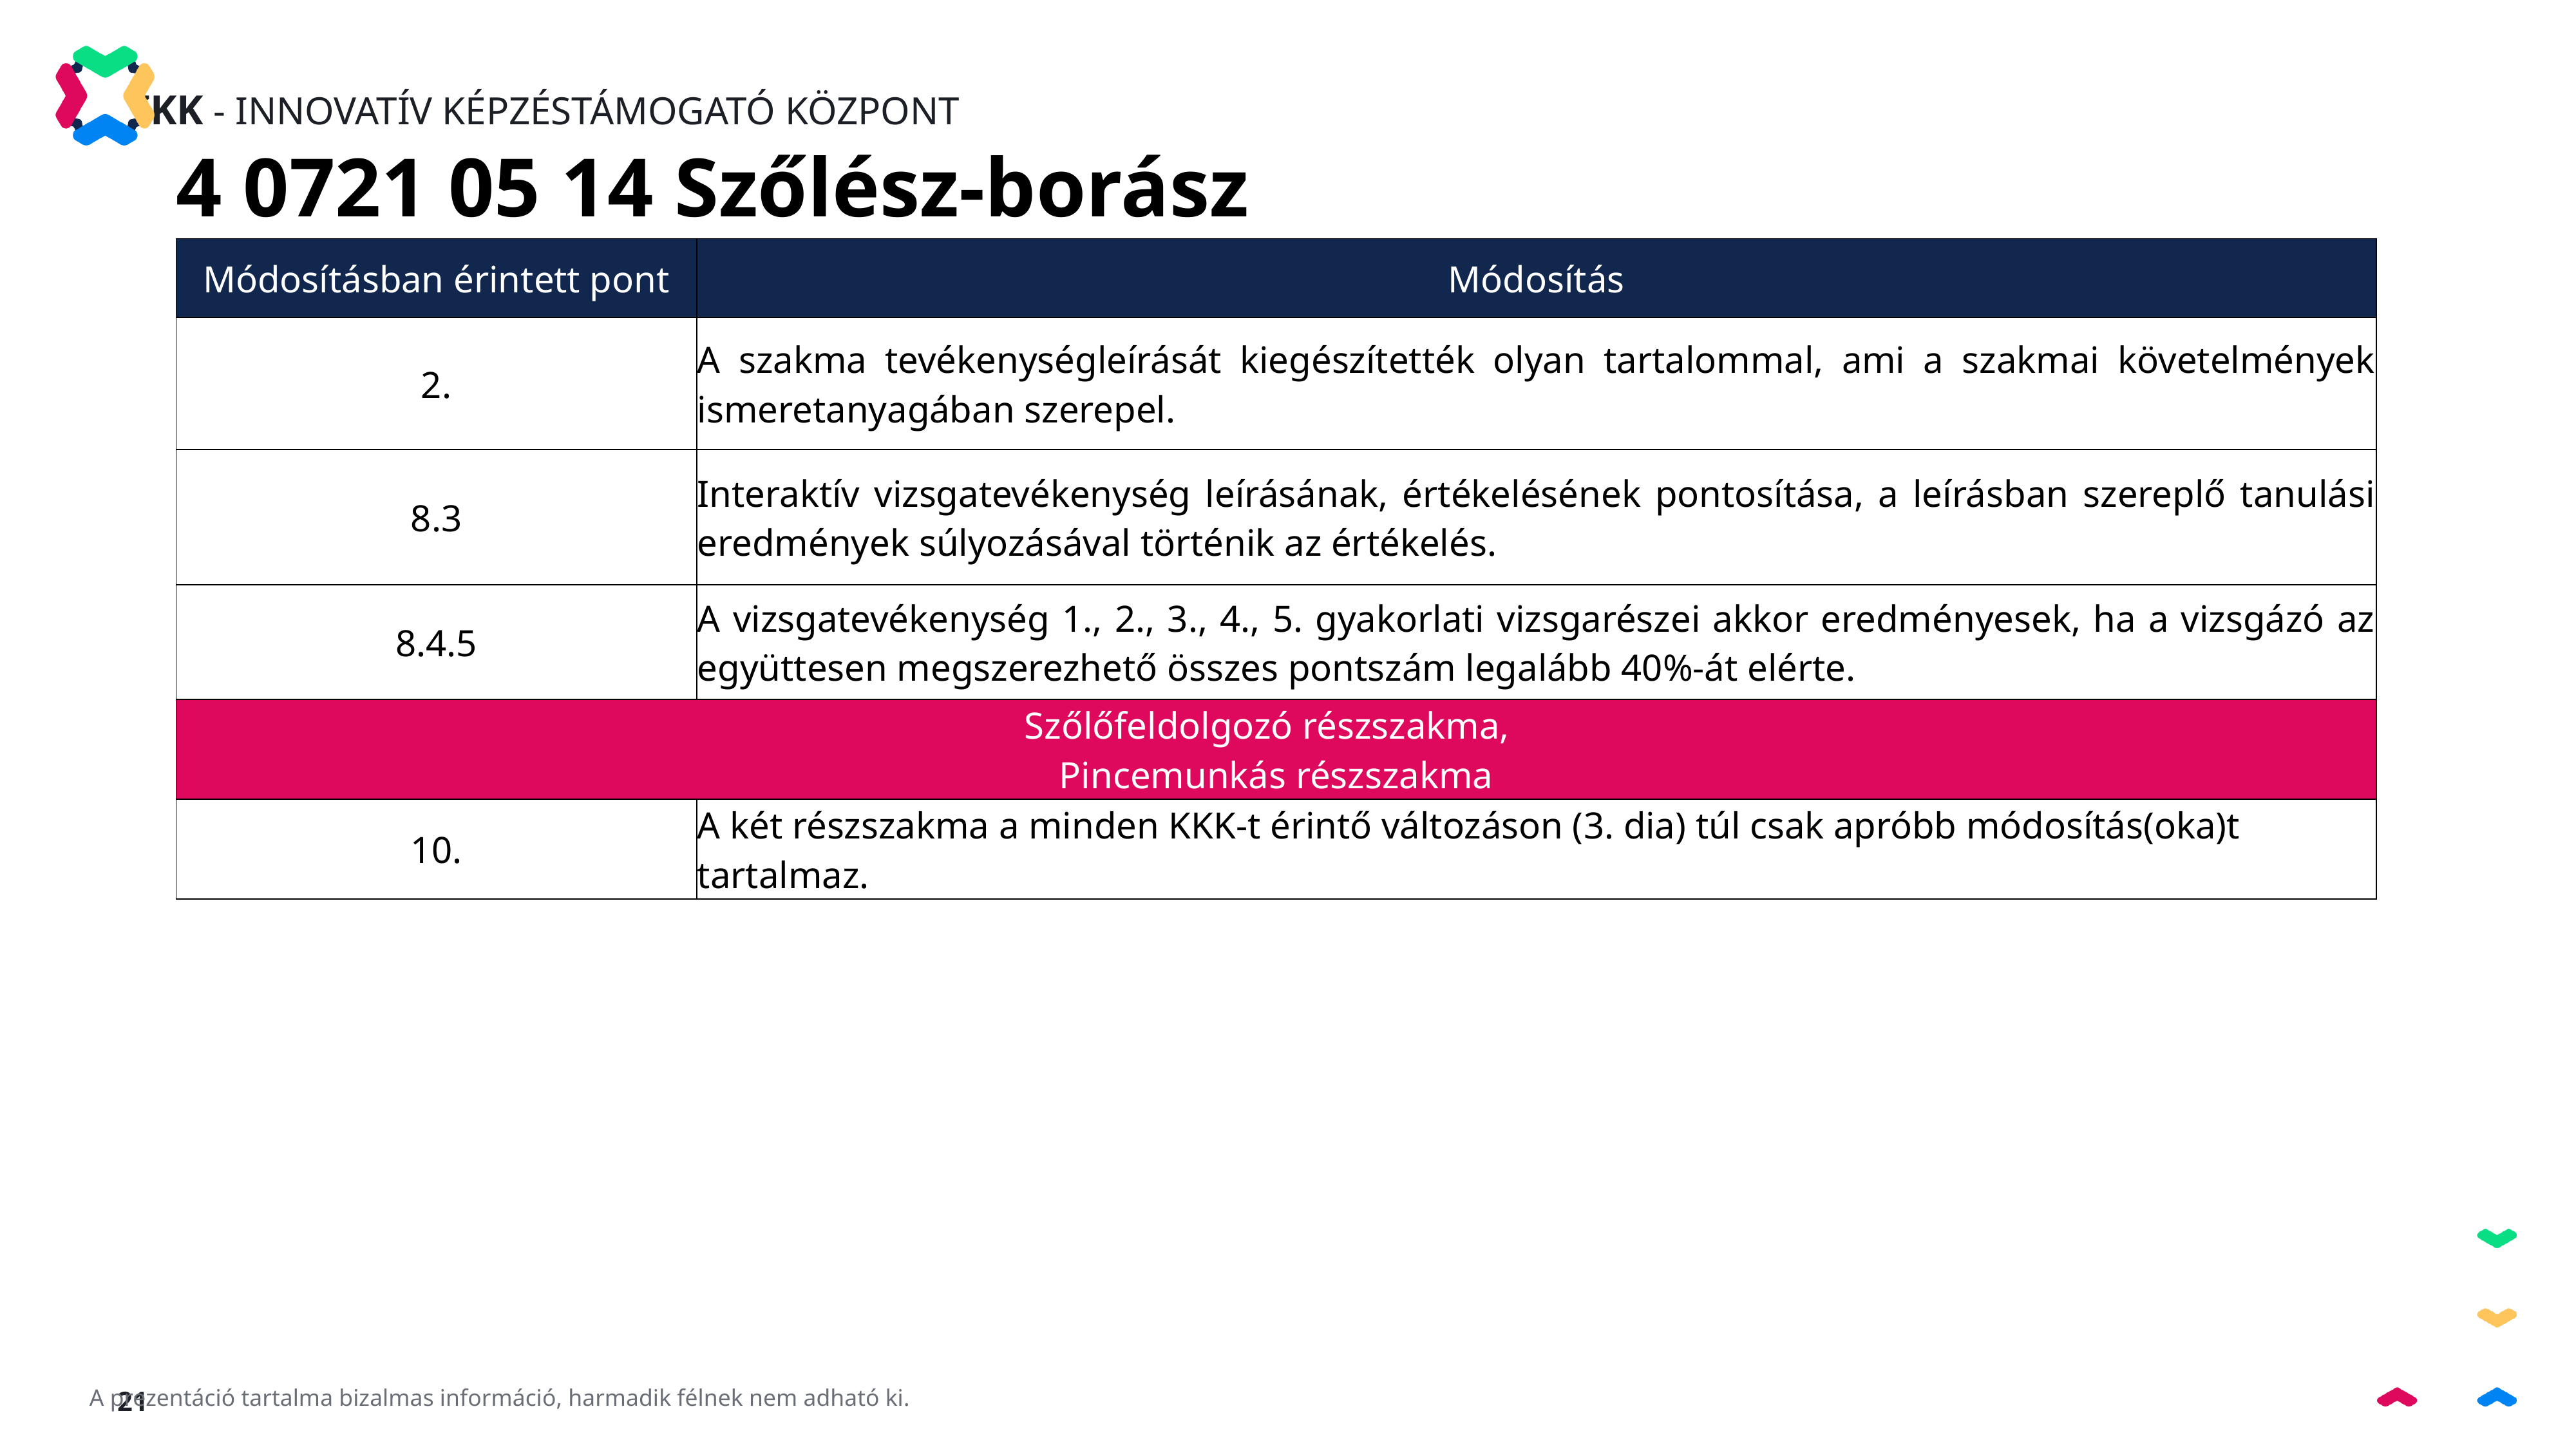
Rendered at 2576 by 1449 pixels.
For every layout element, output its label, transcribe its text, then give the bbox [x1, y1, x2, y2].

table_header Módosítás [697, 239, 2376, 317]
table_cell A két részszakma a minden KKK-t érintő változáson (3. dia) túl csak apróbb módosítás(oka)t tartalmaz. [697, 800, 2376, 898]
table_cell 2. [176, 318, 696, 449]
table_header Módosításban érintett pont [176, 239, 696, 317]
table_cell 10. [176, 800, 696, 898]
table_cell 8.3 [176, 450, 696, 584]
picture [2377, 1229, 2517, 1406]
table_cell A szakma tevékenységleírását kiegészítették olyan tartalommal, ami a szakmai követelmények ismeretanyagában szerepel. [697, 318, 2376, 449]
table_cell Szőlőfeldolgozó részszakma, Pincemunkás részszakma [176, 700, 2376, 799]
picture [55, 46, 155, 146]
table_cell Interaktív vizsgatevékenység leírásának, értékelésének pontosítása, a leírásban szereplő tanulási eredmények súlyozásával történik az értékelés. [697, 450, 2376, 584]
table_cell A vizsgatevékenység 1., 2., 3., 4., 5. gyakorlati vizsgarészei akkor eredményesek, ha a vizsgázó az együttesen megszerezhető összes pontszám legalább 40%-át elérte. [697, 585, 2376, 699]
list 4 0721 05 14 Szőlész-borász [176, 136, 2336, 227]
table_cell 8.4.5 [176, 585, 696, 699]
